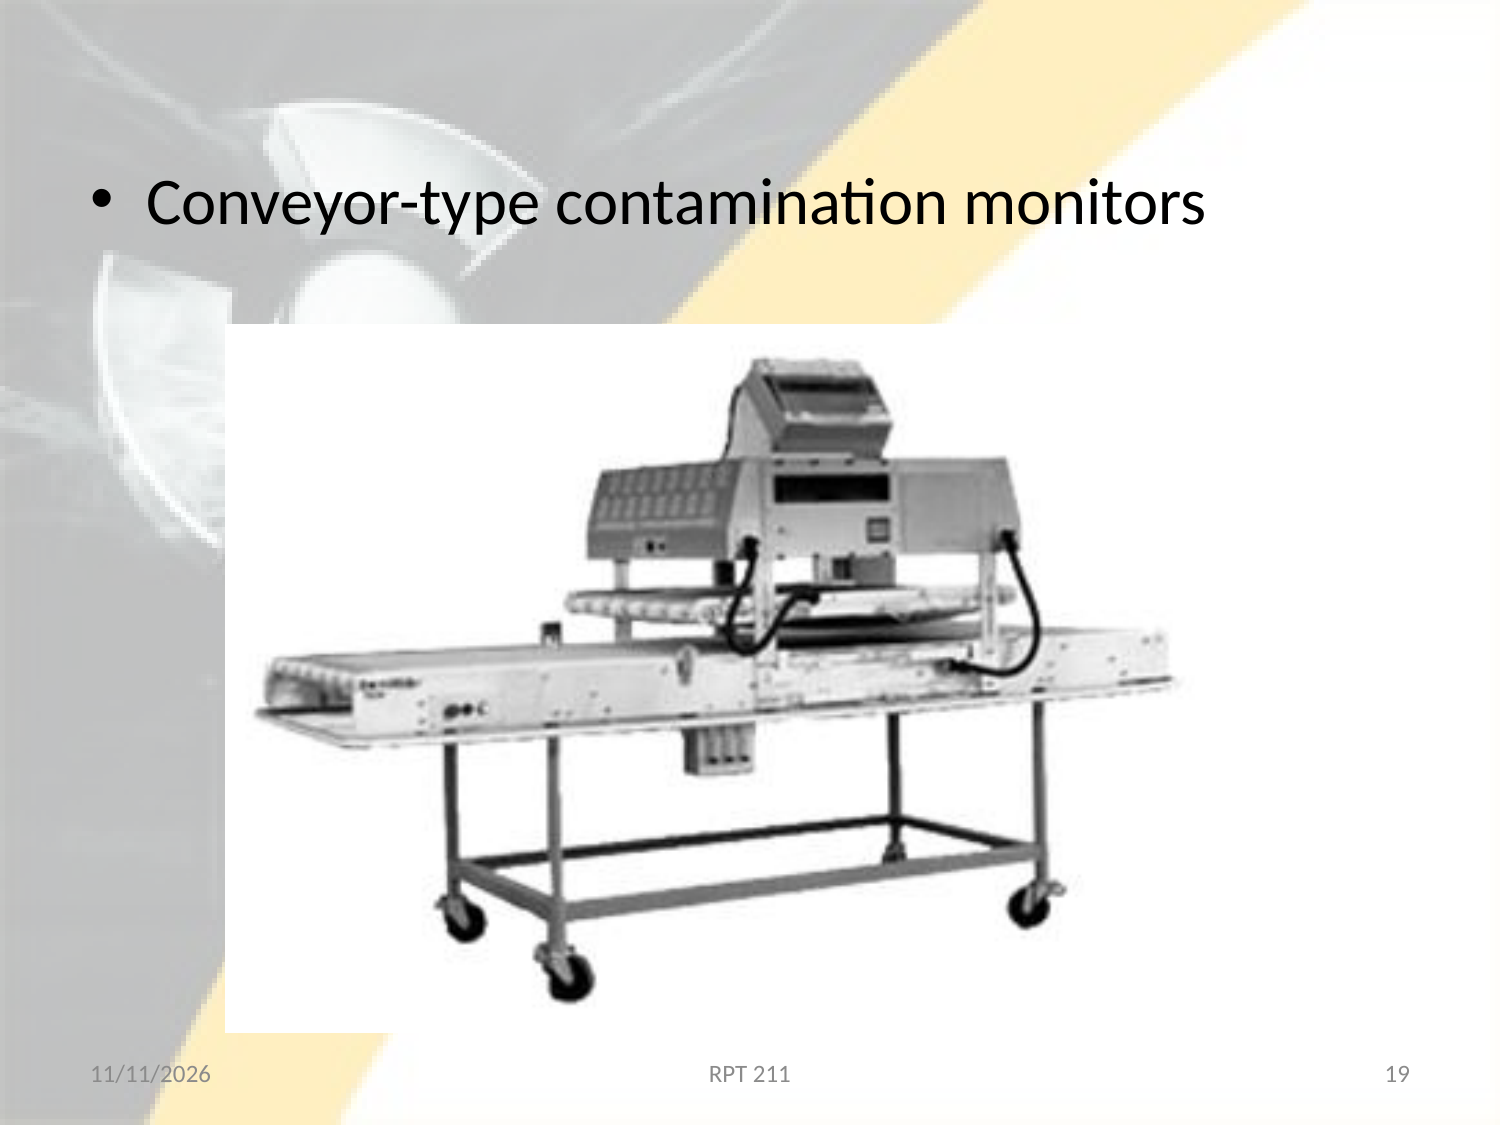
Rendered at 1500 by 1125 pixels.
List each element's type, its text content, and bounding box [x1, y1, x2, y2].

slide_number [75, 1042, 425, 1103]
footer RPT 211 [512, 1043, 988, 1103]
list Conveyor-type contamination monitors [75, 149, 1425, 893]
slide_number 19 [1074, 1042, 1425, 1103]
picture [224, 324, 1201, 1034]
